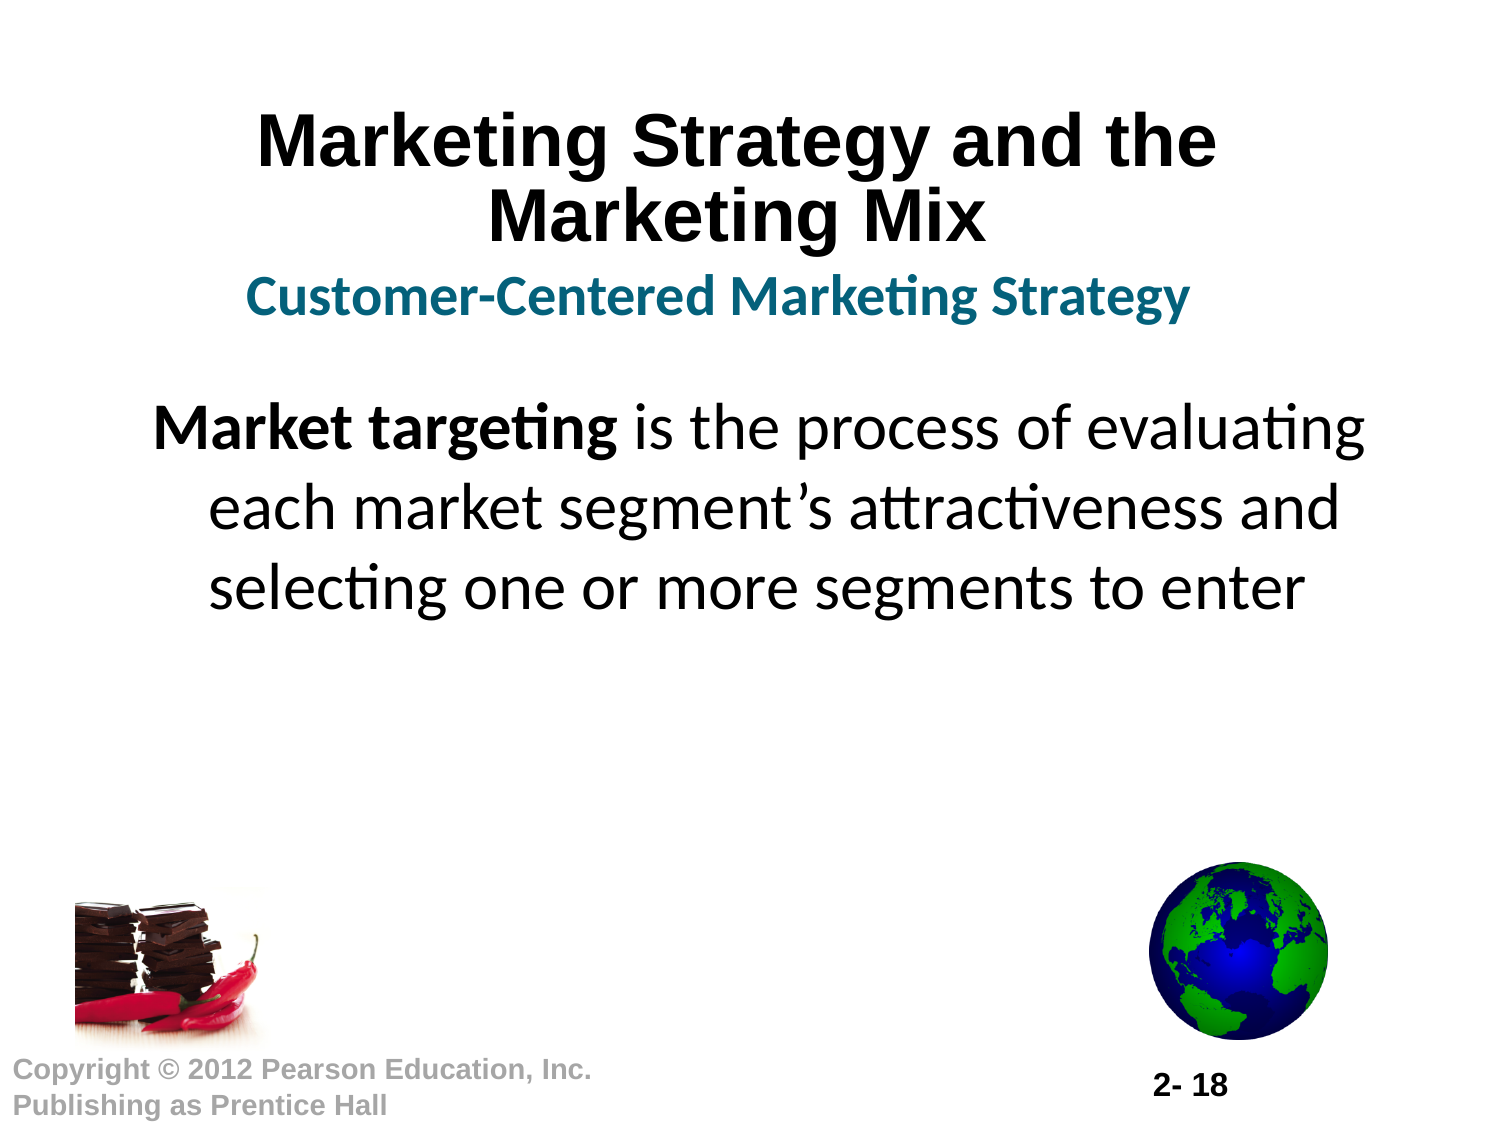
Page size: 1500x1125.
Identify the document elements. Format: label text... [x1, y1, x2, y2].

list Customer-Centered Marketing Strategy [0, 249, 1438, 301]
picture [75, 887, 275, 1054]
list Market targeting is the process of evaluating each market segment’s attractiveness and selecting one or more segments to enter [137, 374, 1413, 1051]
title Marketing Strategy and the Marketing Mix [99, 87, 1376, 276]
picture [1149, 862, 1328, 1041]
